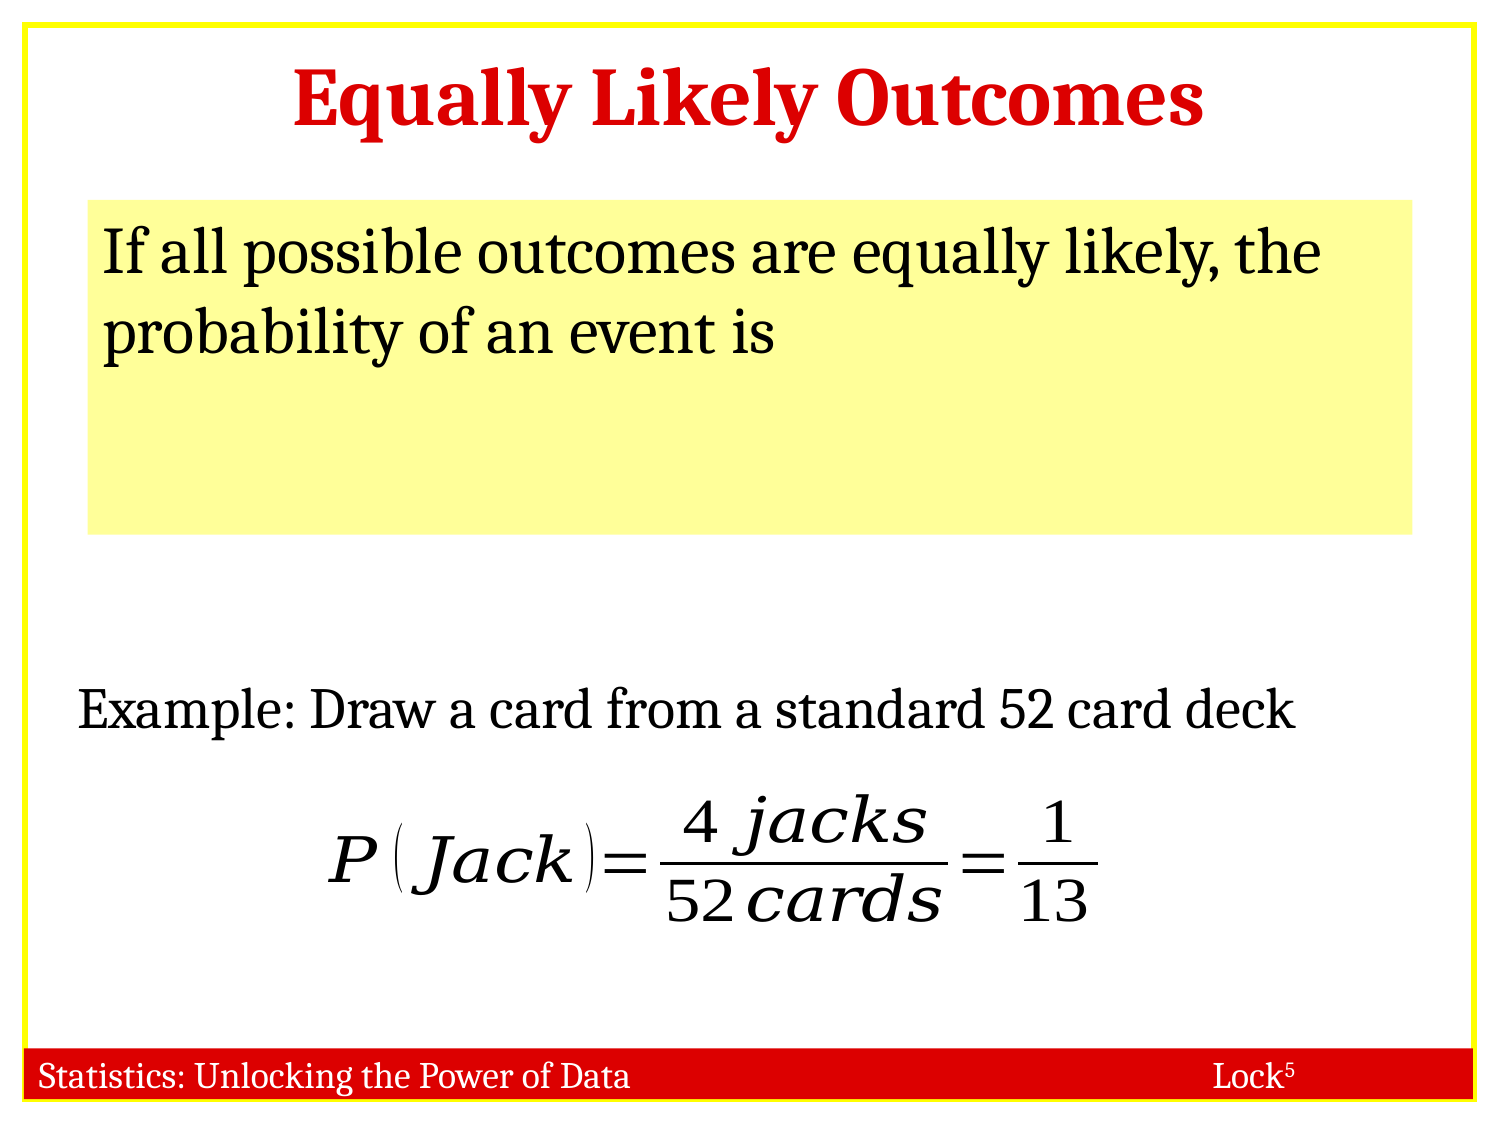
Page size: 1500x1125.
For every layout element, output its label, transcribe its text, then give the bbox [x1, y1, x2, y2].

text_box Example: Draw a card from a standard 52 card deck [62, 662, 1413, 748]
title Equally Likely Outcomes [49, 24, 1450, 150]
